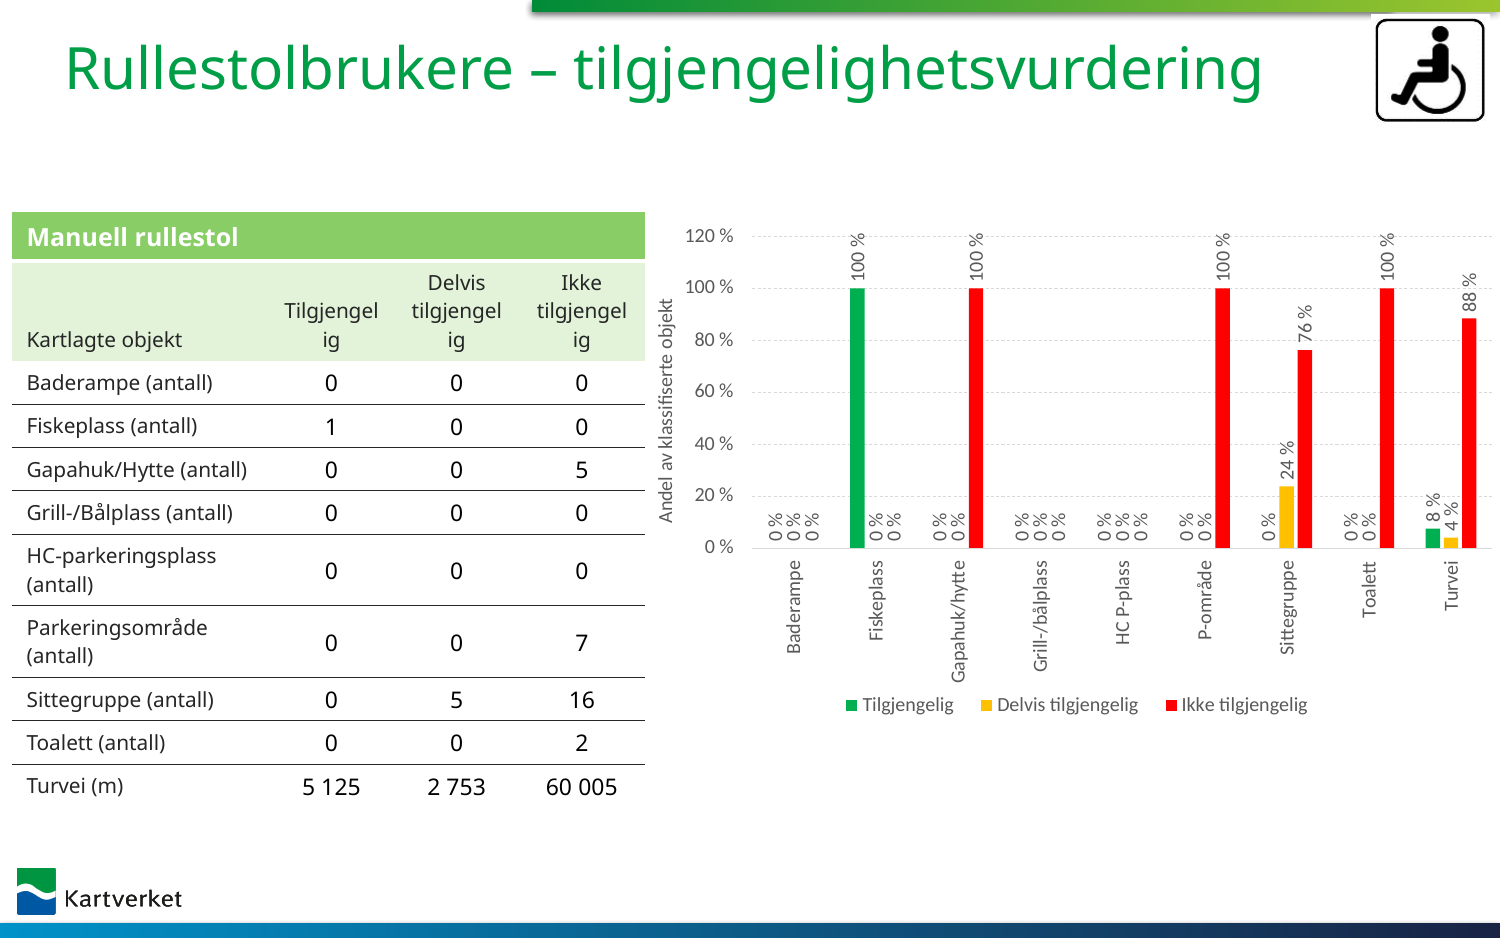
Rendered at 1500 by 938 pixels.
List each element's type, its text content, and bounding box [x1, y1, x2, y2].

table_cell Grill-/Bålplass (antall) [12, 491, 269, 534]
table_cell 0 [394, 535, 519, 605]
table_cell 0 [519, 535, 638, 605]
table_cell 0 [519, 361, 638, 404]
table_cell 0 [394, 448, 519, 490]
table_cell 0 [394, 361, 519, 404]
table_cell HC-parkeringsplass (antall) [12, 535, 269, 605]
table_cell Parkeringsområde (antall) [12, 606, 269, 677]
table_cell Gapahuk/Hytte (antall) [12, 448, 269, 490]
table_cell 5 [519, 448, 638, 490]
table_cell 0 [394, 606, 519, 677]
table_cell 1 [269, 405, 394, 447]
table_cell 2 [519, 721, 645, 764]
table_cell 0 [519, 491, 638, 534]
table_cell Toalett (antall) [12, 721, 269, 764]
table_header Manuell rullestol [12, 212, 645, 259]
table_cell 0 [519, 405, 638, 447]
table_cell 16 [519, 678, 638, 720]
picture [1371, 13, 1491, 127]
table_cell 5 [394, 678, 519, 720]
table_cell 0 [269, 535, 394, 605]
table_cell Tilgjengelig [269, 263, 394, 361]
table_cell 0 [269, 491, 394, 534]
table_cell 0 [394, 721, 519, 764]
table_cell 0 [394, 491, 519, 534]
table_cell 0 [394, 405, 519, 447]
table_cell 5 125 [269, 765, 394, 807]
table_cell Ikke tilgjengelig [519, 263, 638, 361]
table_cell Baderampe (antall) [12, 361, 269, 404]
table_cell 0 [269, 361, 394, 404]
picture [643, 218, 1500, 728]
table_cell 0 [269, 448, 394, 490]
table_cell 0 [269, 678, 394, 720]
table_cell 0 [269, 721, 394, 764]
table_cell Sittegruppe (antall) [12, 678, 269, 720]
table_cell 2 753 [394, 765, 519, 807]
table_cell Fiskeplass (antall) [12, 405, 269, 447]
table_cell Turvei (m) [12, 765, 269, 807]
table_cell 0 [269, 606, 394, 677]
table_cell Delvis tilgjengelig [394, 263, 519, 361]
table_cell 7 [519, 606, 638, 677]
table_cell 60 005 [519, 765, 645, 807]
table_cell Kartlagte objekt [12, 263, 269, 361]
text_box Rullestolbrukere – tilgjengelighetsvurdering [49, 12, 1372, 109]
